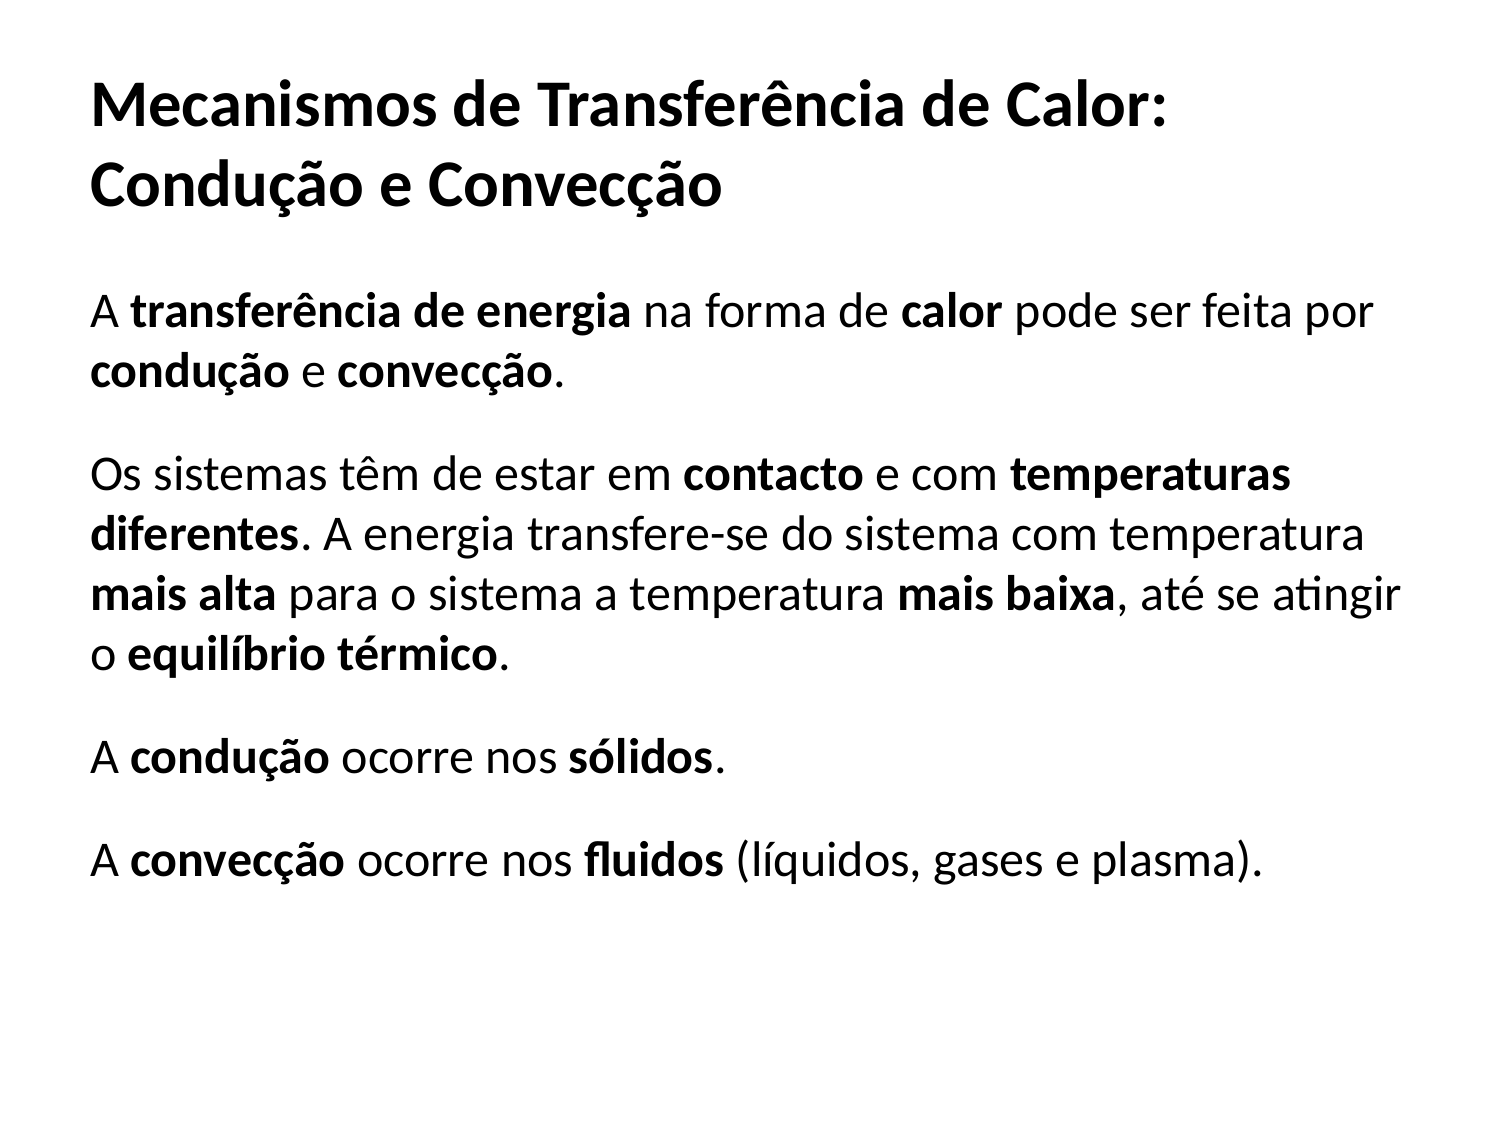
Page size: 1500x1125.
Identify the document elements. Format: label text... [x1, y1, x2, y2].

title Mecanismos de Transferência de Calor: Condução e Convecção [75, 45, 1425, 256]
text_box A transferência de energia na forma de calor pode ser feita por condução e convecção. Os sistemas têm de estar em contacto e com temperaturas diferentes. A energia transfere-se do sistema com temperatura mais alta para o sistema a temperatura mais baixa, até se atingir o equilíbrio térmico. A condução ocorre nos sólidos. A convecção ocorre nos fluidos (líquidos, gases e plasma). [74, 262, 1425, 1004]
